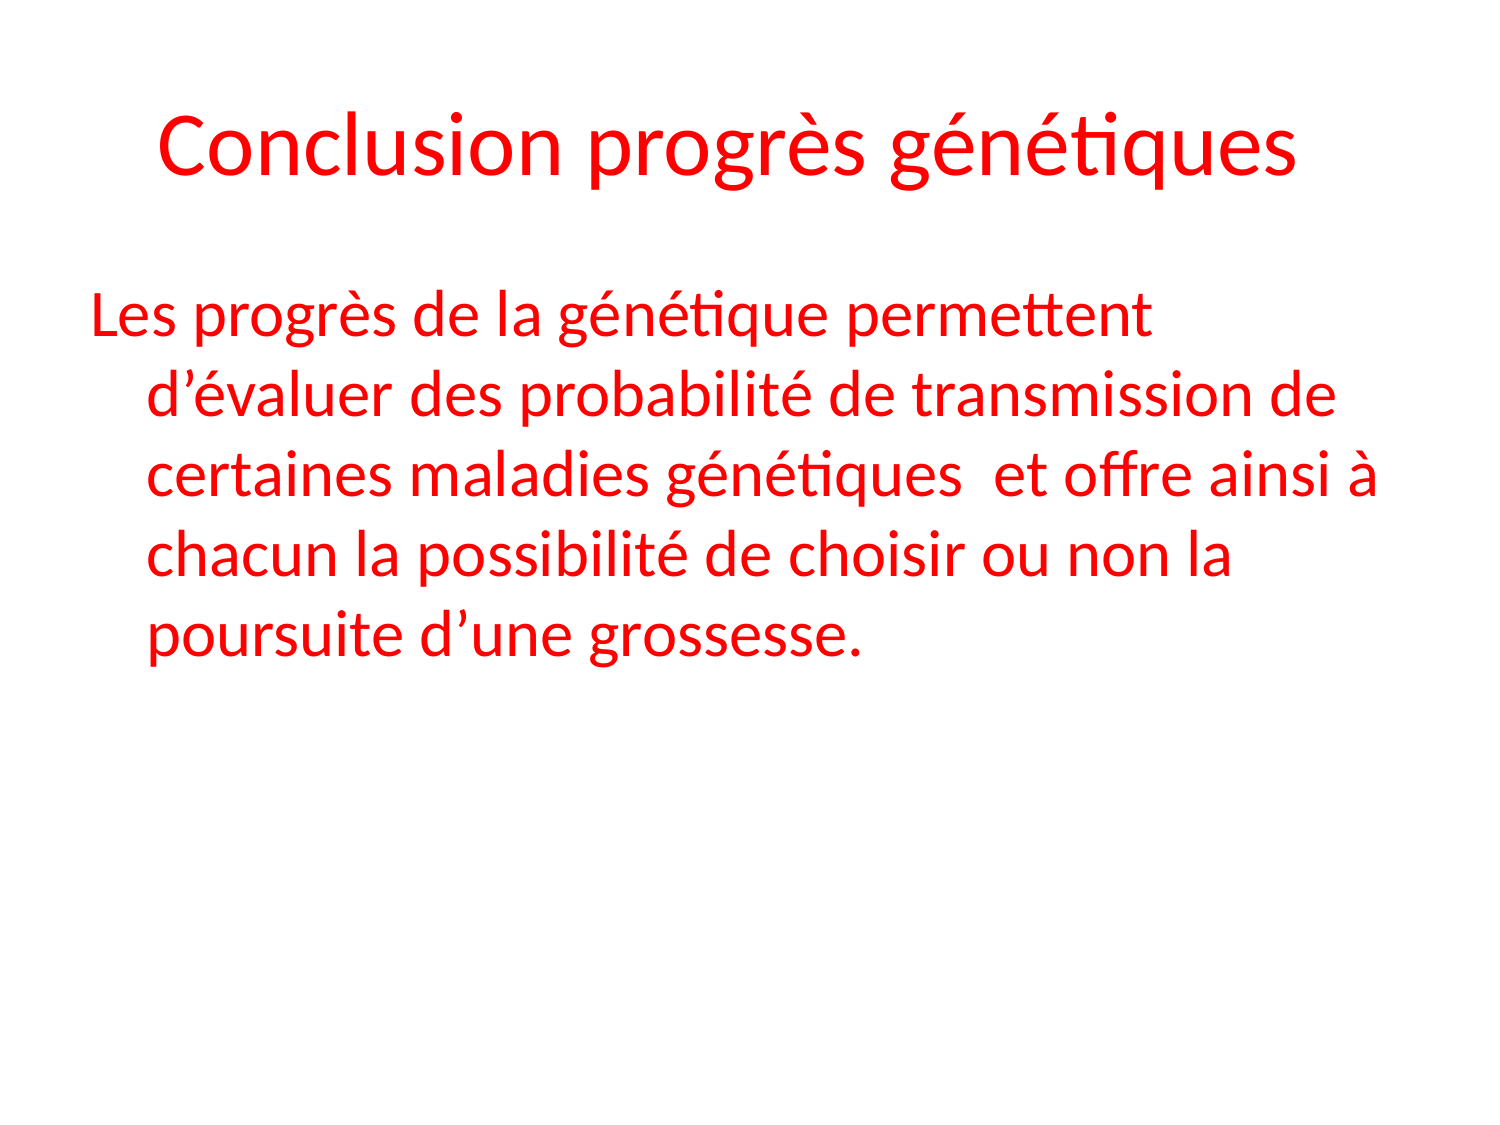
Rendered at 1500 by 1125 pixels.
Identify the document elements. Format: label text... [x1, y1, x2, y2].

list Les progrès de la génétique permettent d’évaluer des probabilité de transmission de certaines maladies génétiques et offre ainsi à chacun la possibilité de choisir ou non la poursuite d’une grossesse. [75, 262, 1425, 1005]
title Conclusion progrès génétiques [75, 45, 1425, 233]
